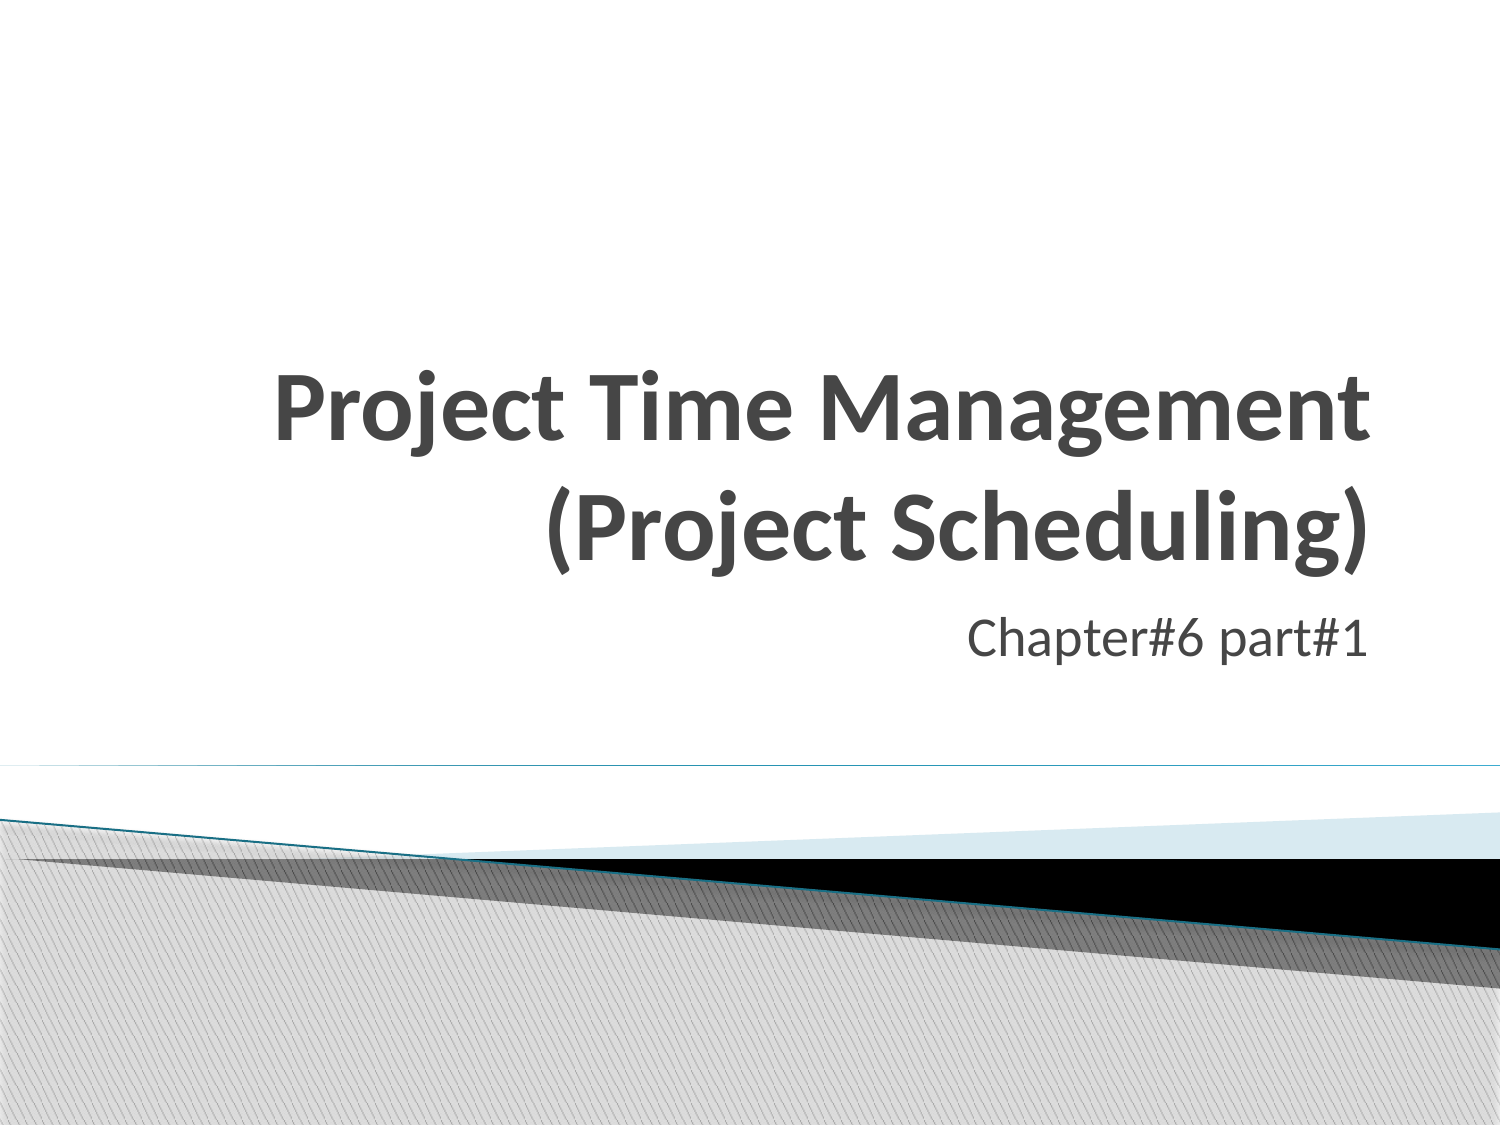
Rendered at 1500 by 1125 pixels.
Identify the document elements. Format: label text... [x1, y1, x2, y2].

picture [5, 859, 1500, 989]
subtitle Chapter#6 part#1 [112, 592, 1388, 790]
title Project Time Management (Project Scheduling) [112, 287, 1388, 588]
